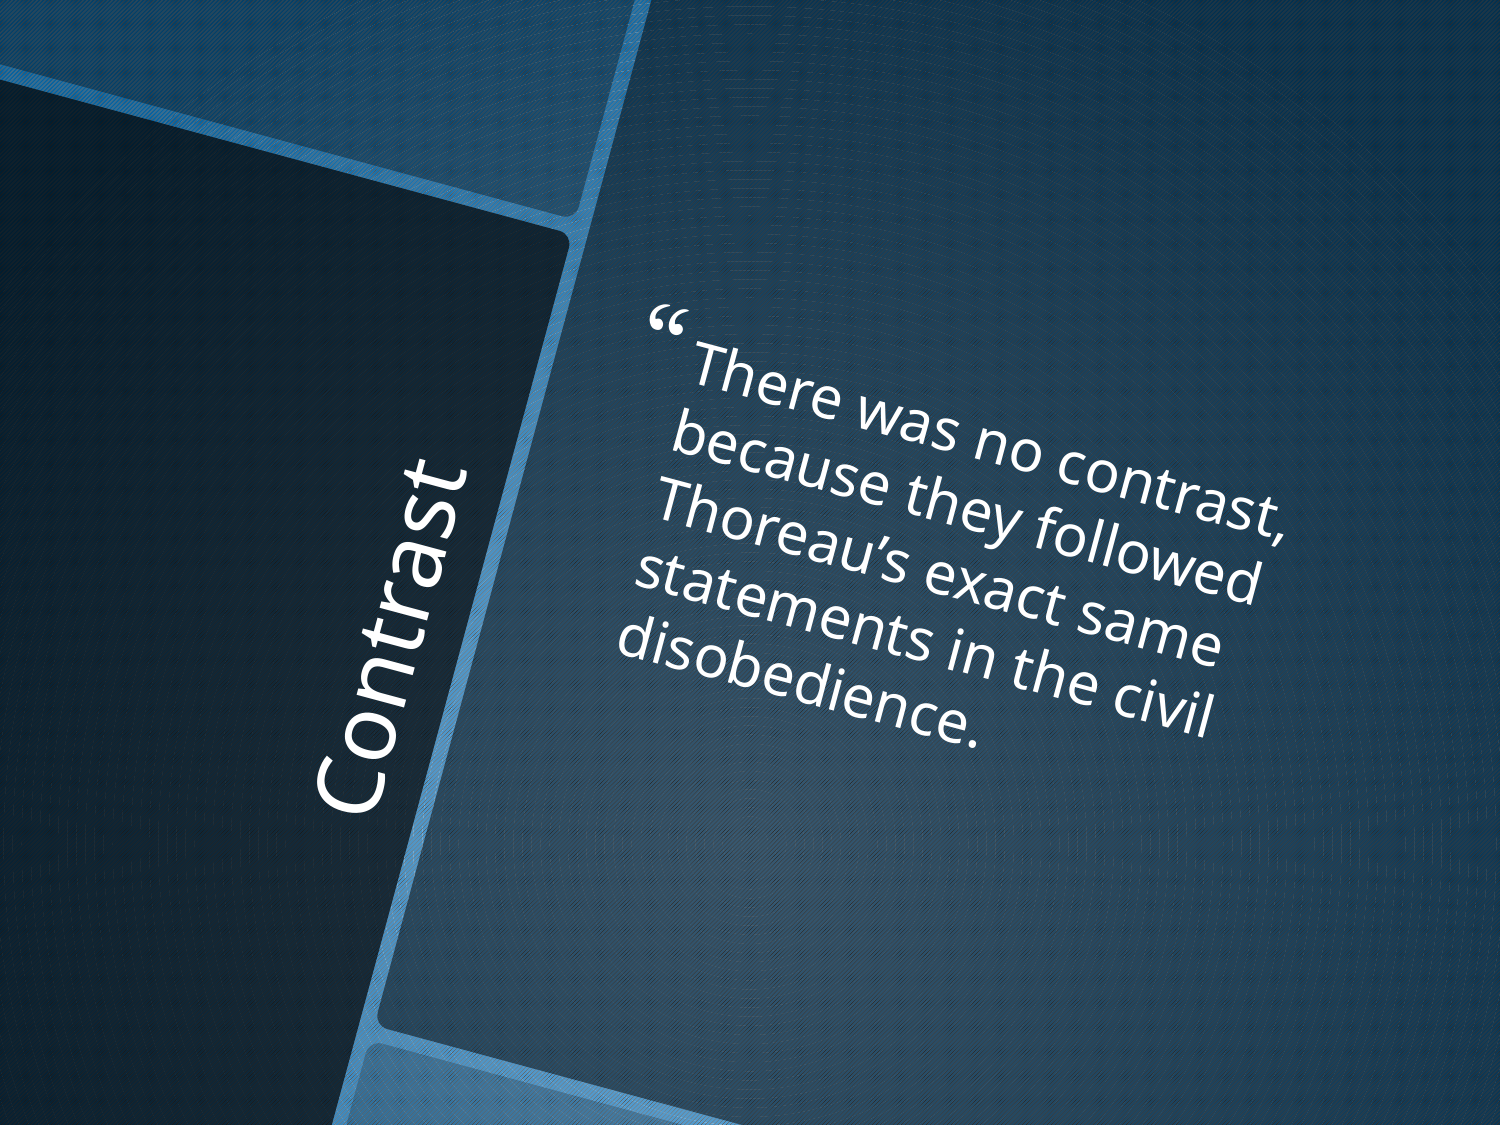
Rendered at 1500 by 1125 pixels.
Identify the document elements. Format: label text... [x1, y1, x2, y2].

list There was no contrast, because they followed Thoreau’s exact same statements in the civil disobedience. [475, 72, 1430, 1076]
title Contrast [69, 181, 554, 1056]
